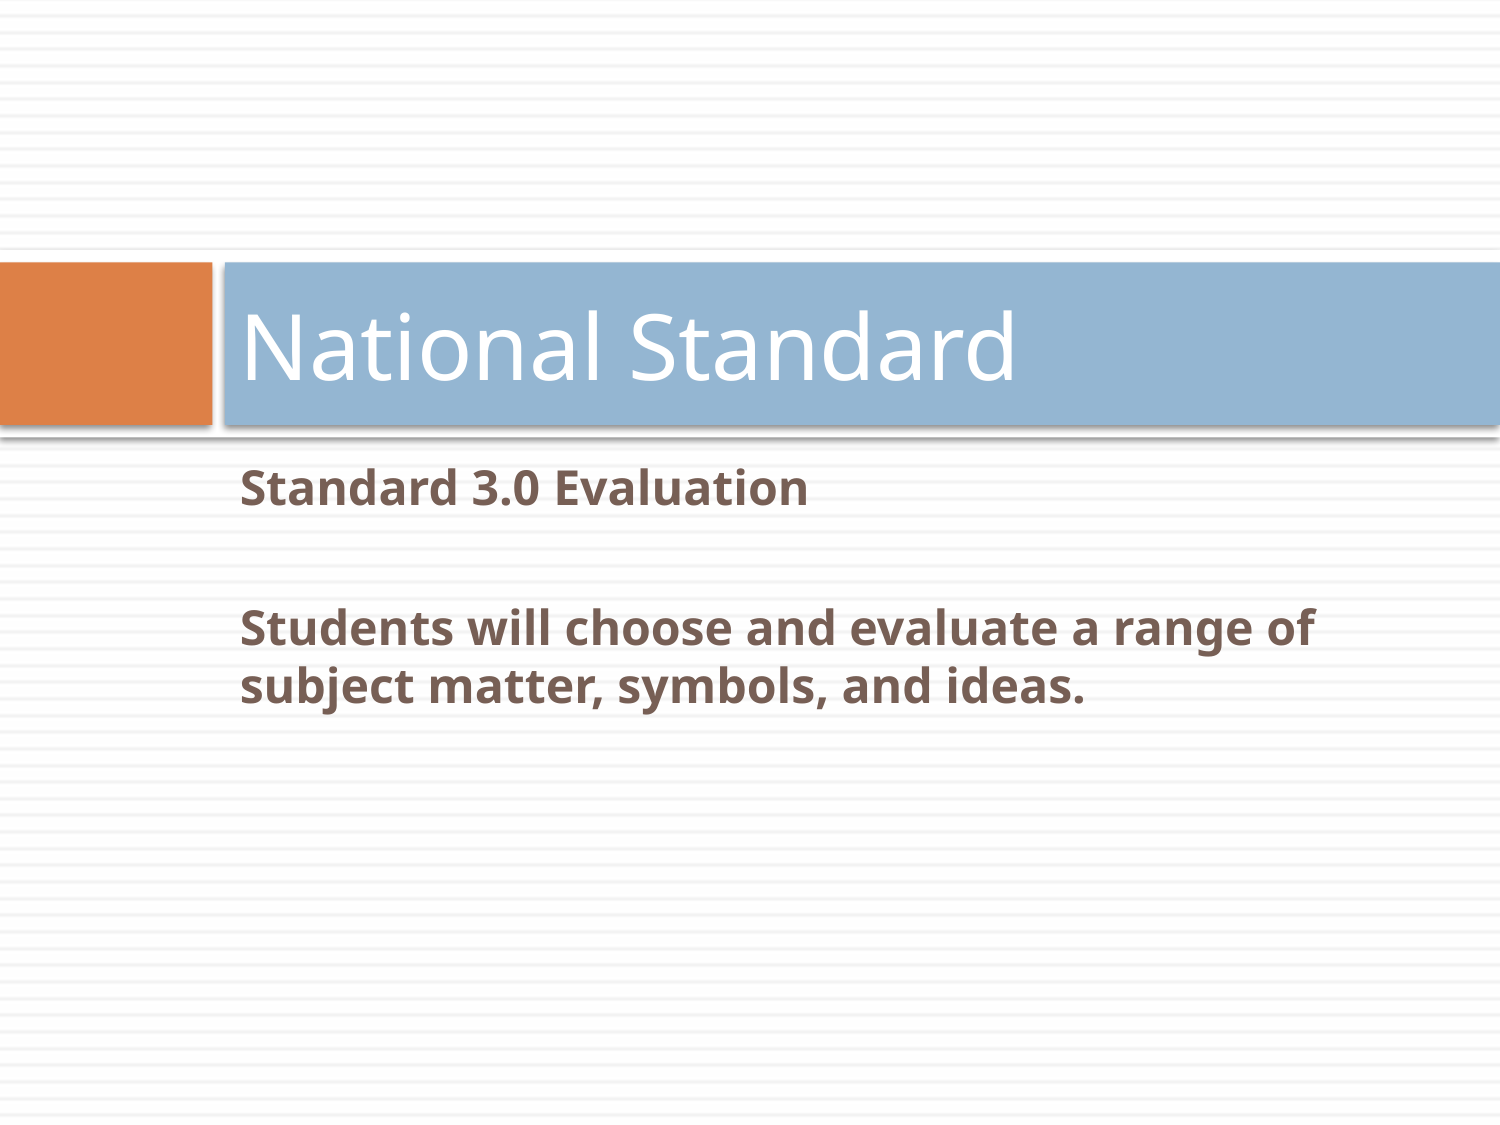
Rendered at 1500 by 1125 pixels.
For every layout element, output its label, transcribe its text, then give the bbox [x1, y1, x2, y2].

title National Standard [225, 262, 1475, 425]
list Standard 3.0 Evaluation Students will choose and evaluate a range of subject matter, symbols, and ideas. [225, 450, 1394, 725]
